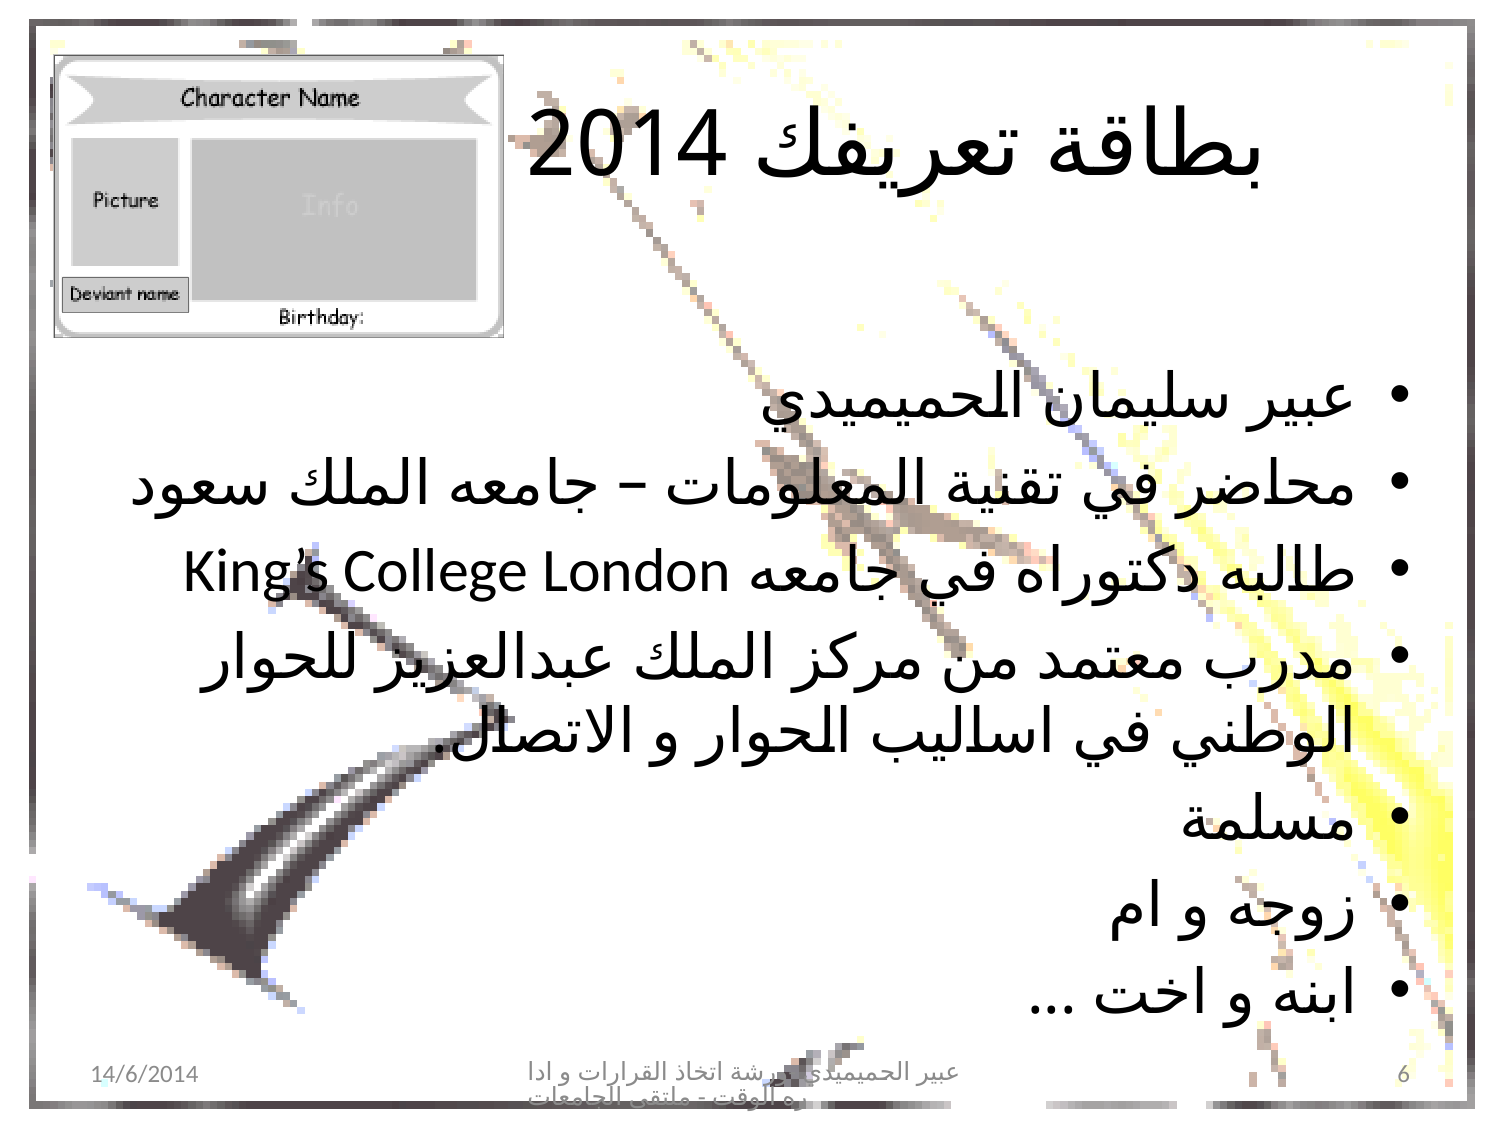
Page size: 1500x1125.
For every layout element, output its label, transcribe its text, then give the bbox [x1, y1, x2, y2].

picture [29, 19, 1475, 1109]
slide_number 6 [1074, 1042, 1425, 1103]
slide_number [75, 1042, 425, 1103]
title بطاقة تعريفك 2014 [334, 45, 1459, 233]
footer عبير الحميميدي -ورشة اتخاذ القرارات و اداره الوقت - ملتقى الجامعات [512, 1042, 988, 1103]
list عبير سليمان الحميميدي محاضر في تقنية المعلومات – جامعه الملك سعود طالبه دكتوراه في جامعه King’s College London مدرب معتمد من مركز الملك عبدالعزيز للحوار الوطني في اساليب الحوار و الاتصال. مسلمة زوجه و ام ابنه و اخت ... [75, 348, 1425, 1047]
